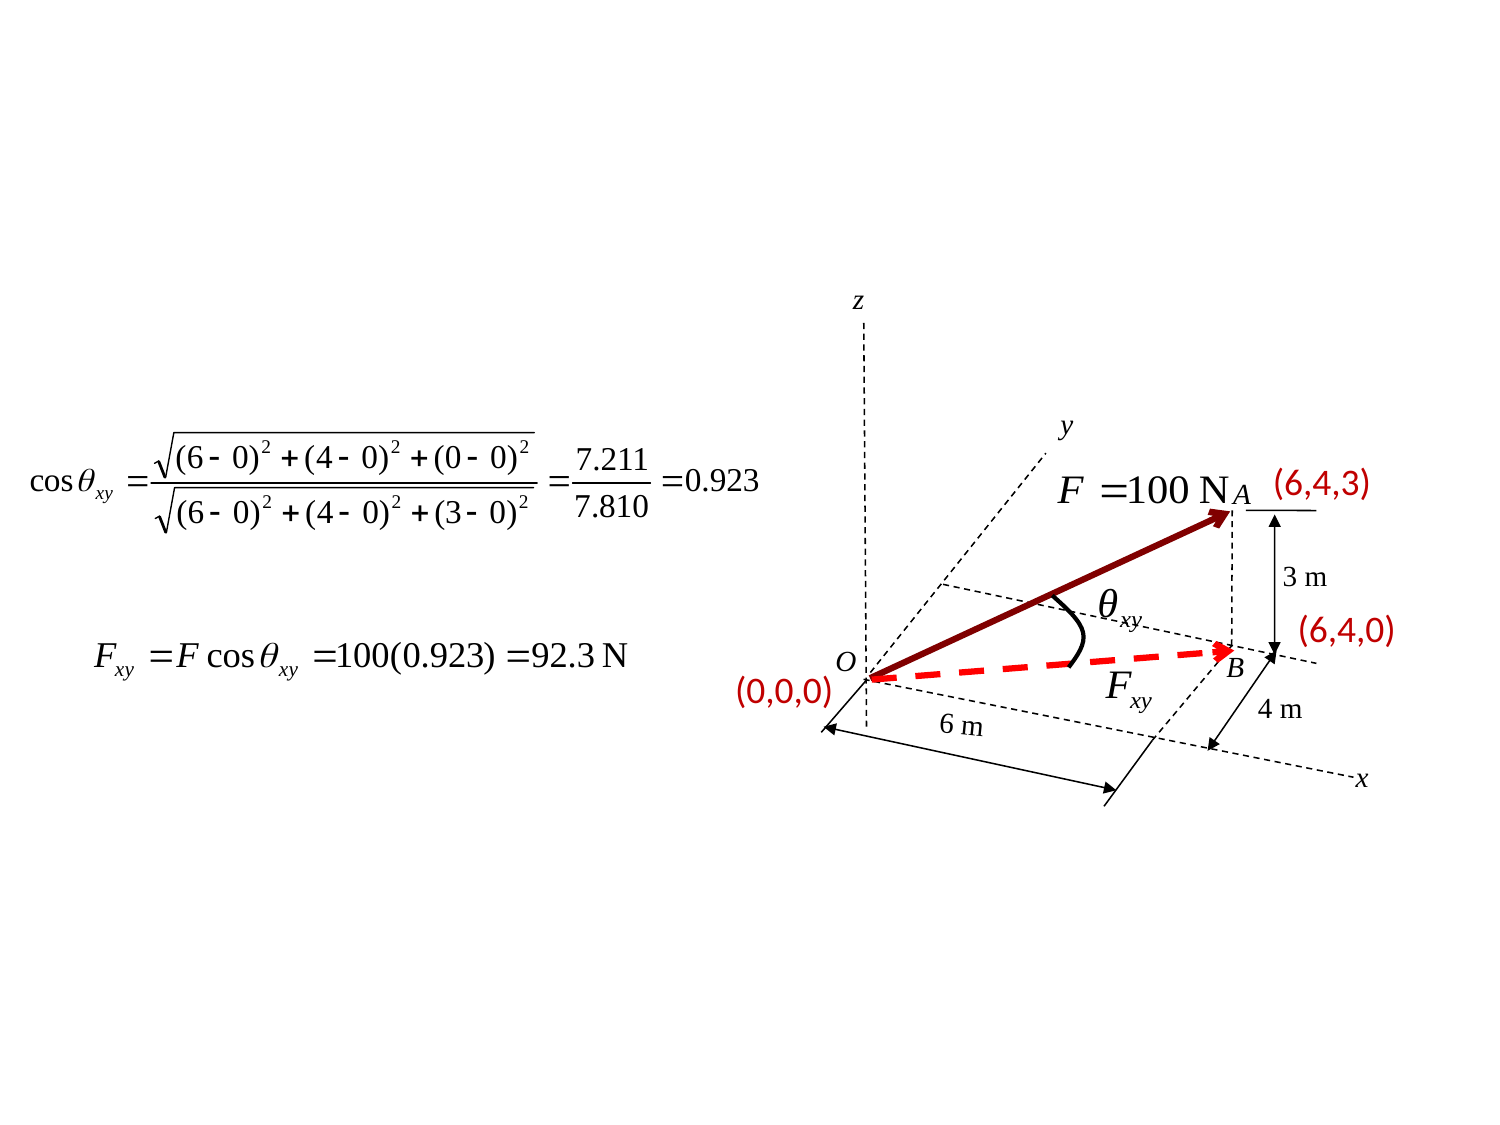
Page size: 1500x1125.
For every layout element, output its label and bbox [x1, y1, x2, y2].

text_box [87, 630, 635, 689]
text_box [720, 272, 1434, 826]
text_box [24, 424, 715, 542]
